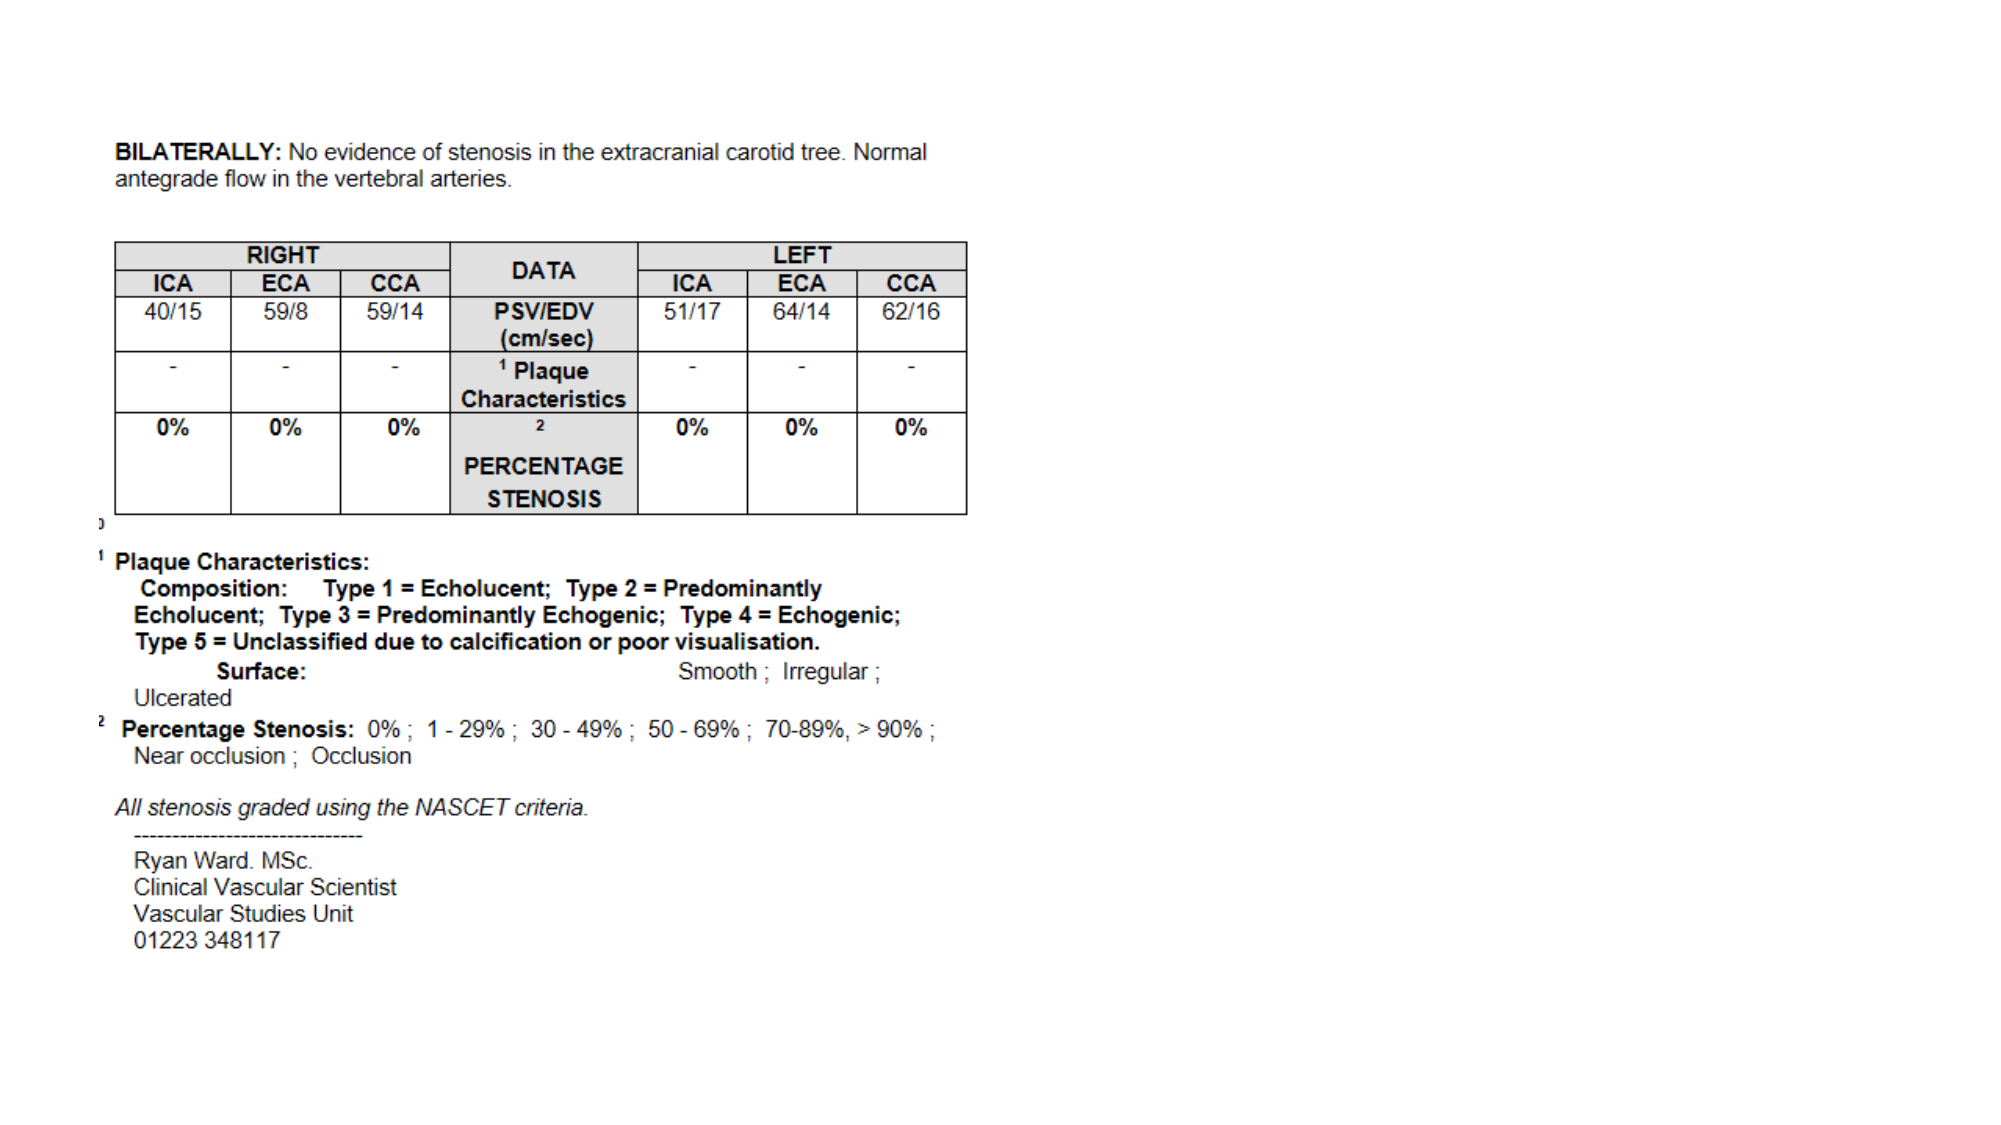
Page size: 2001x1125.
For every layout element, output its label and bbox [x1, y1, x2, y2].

picture [99, 129, 1082, 969]
